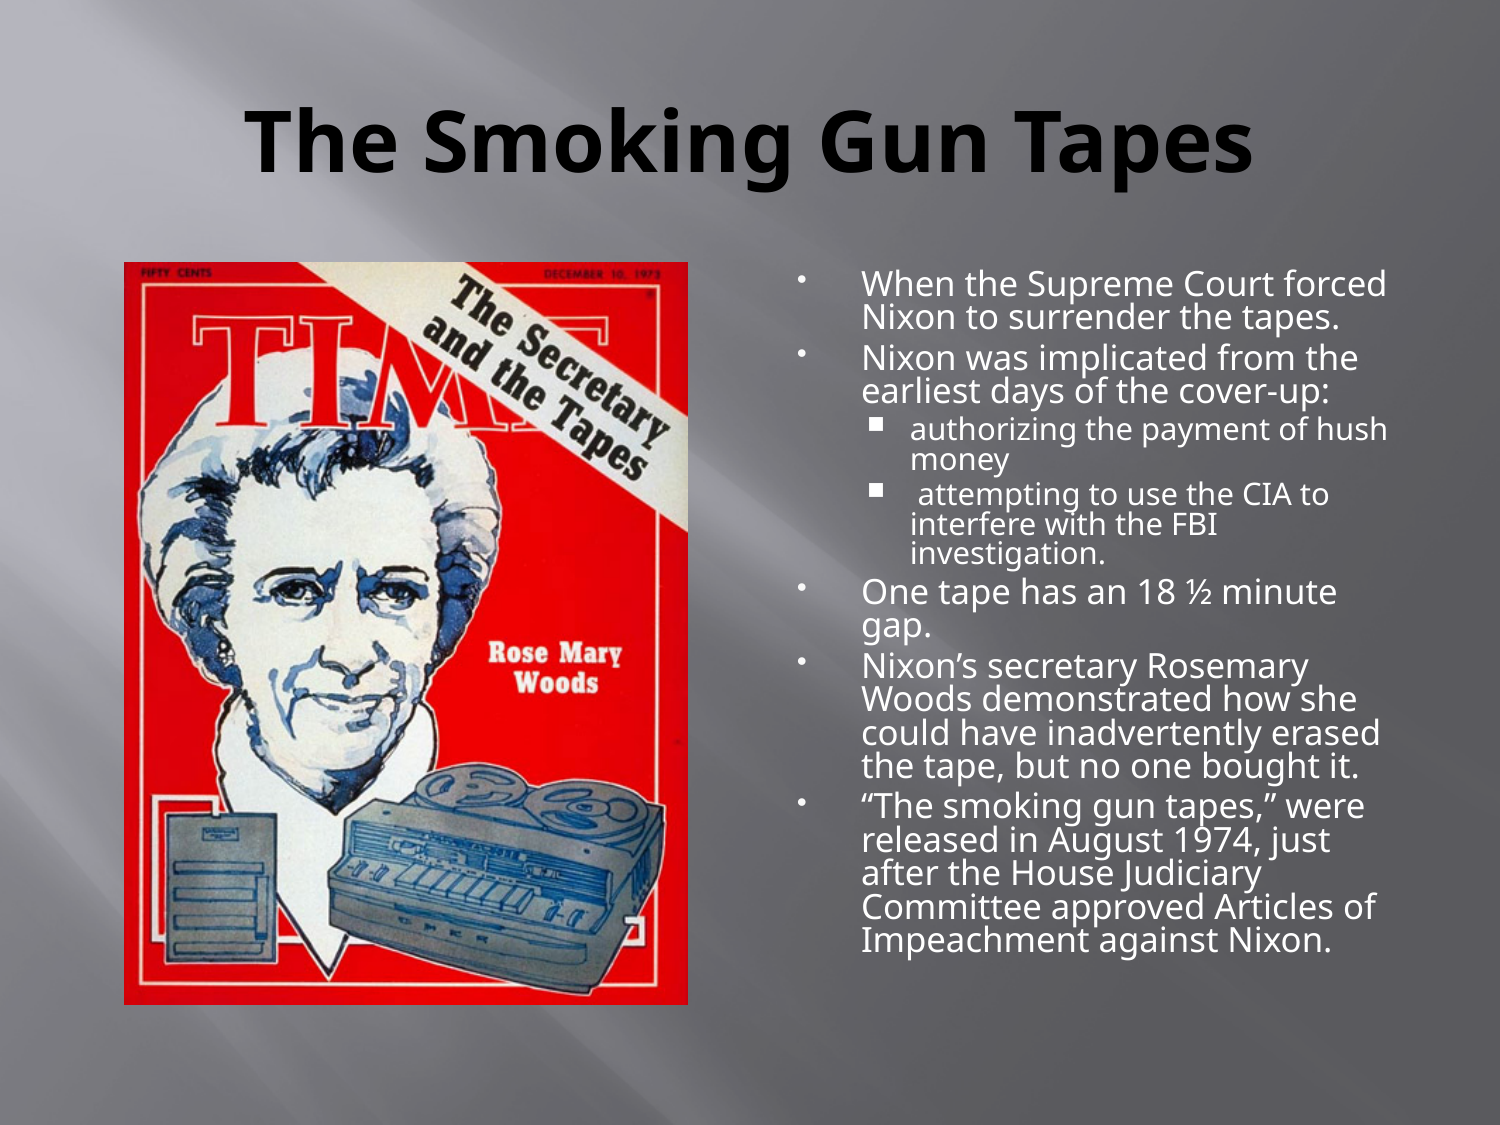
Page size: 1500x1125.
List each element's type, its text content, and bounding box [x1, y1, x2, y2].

list When the Supreme Court forced Nixon to surrender the tapes. Nixon was implicated from the earliest days of the cover-up: authorizing the payment of hush money attempting to use the CIA to interfere with the FBI investigation. One tape has an 18 ½ minute gap. Nixon’s secretary Rosemary Woods demonstrated how she could have inadvertently erased the tape, but no one bought it. “The smoking gun tapes,” were released in August 1974, just after the House Judiciary Committee approved Articles of Impeachment against Nixon. [762, 262, 1425, 1005]
title The Smoking Gun Tapes [75, 45, 1425, 233]
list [124, 262, 689, 1006]
